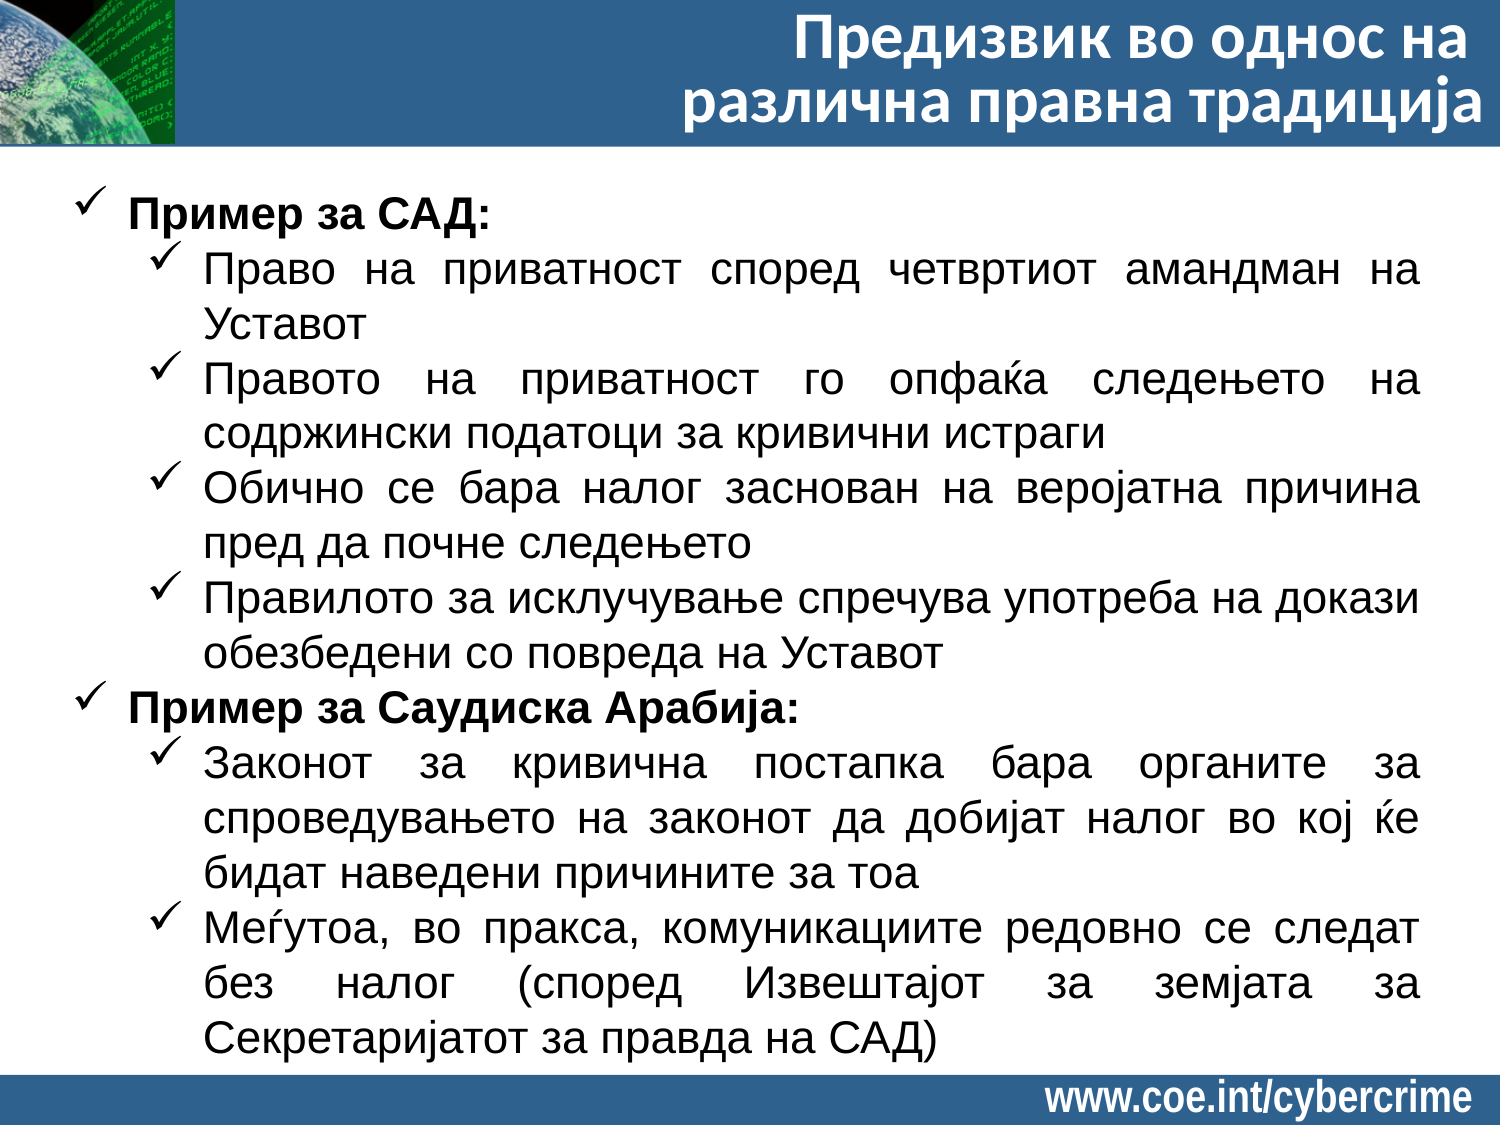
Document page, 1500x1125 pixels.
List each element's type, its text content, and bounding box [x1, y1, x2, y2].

text_box [0, 1073, 1030, 1125]
text_box Предизвик во однос на различна правна традиција [177, 0, 1500, 149]
picture [0, 0, 175, 144]
text_box Пример за САД: Право на приватност според четвртиот амандман на Уставот Правото на приватност го опфаќа следењето на содржински податоци за кривични истраги Обично се бара налог заснован на веројатна причина пред да почне следењето Правилото за исклучување спречува употреба на докази обезбедени со повреда на Уставот Пример за Саудиска Арабија: Законот за кривична постапка бара органите за спроведувањето на законот да добијат налог во кој ќе бидат наведени причините за тоа Меѓутоа, во пракса, комуникациите редовно се следат без налог (според Извештајот за земјата за Секретаријатот за правда на САД) [56, 175, 1436, 1071]
text_box www.coe.int/cybercrime [1030, 1059, 1500, 1125]
